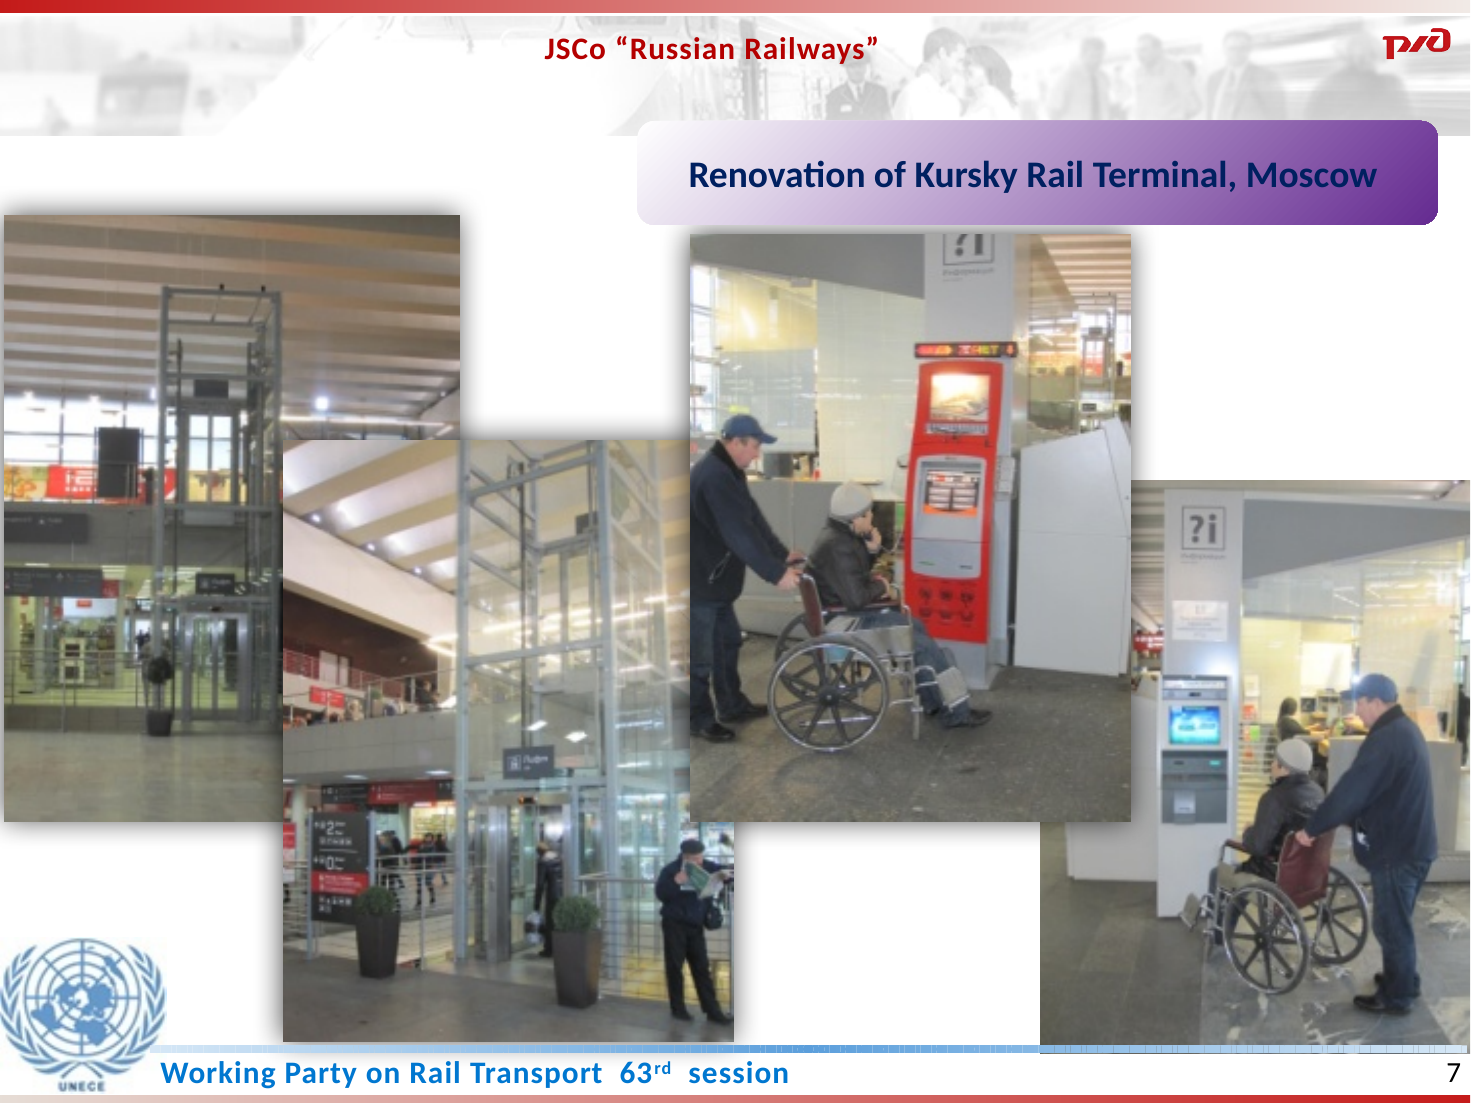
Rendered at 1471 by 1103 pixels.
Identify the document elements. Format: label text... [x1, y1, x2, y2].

picture [4, 215, 460, 822]
text_box JSCo “Russian Railways” [159, 28, 1266, 67]
text_box Renovation of Kursky Rail Terminal, Moscow [635, 118, 1440, 228]
text_box [172, 1043, 1035, 1055]
picture [689, 233, 1471, 1054]
slide_number 6 [1148, 1062, 1462, 1089]
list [282, 440, 734, 1042]
picture [1381, 27, 1452, 61]
picture [0, 937, 168, 1094]
text_box Working Party on Rail Transport 63rd session [172, 1052, 806, 1090]
